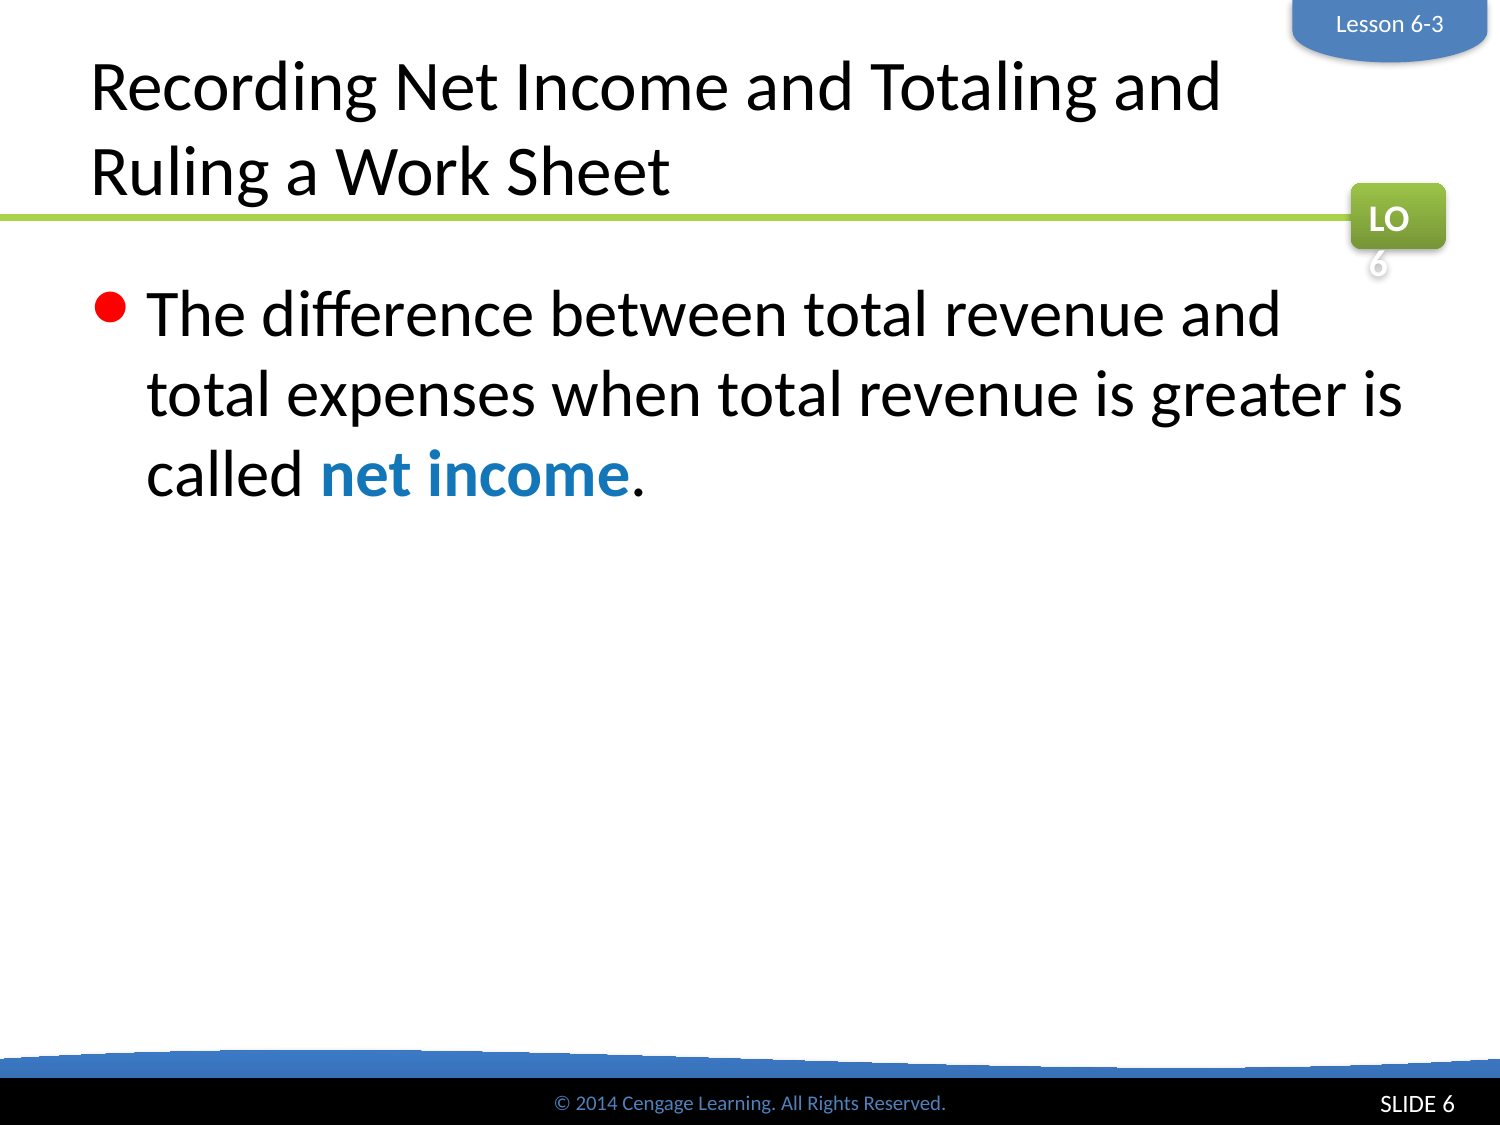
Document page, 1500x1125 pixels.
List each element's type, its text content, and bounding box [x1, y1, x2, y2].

slide_number SLIDE 6 [1170, 1080, 1470, 1125]
text_box LO6 [1350, 183, 1446, 250]
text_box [1292, 0, 1488, 63]
list The difference between total revenue and total expenses when total revenue is greater is called net income. [75, 262, 1425, 1005]
title Recording Net Income and Totaling and Ruling a Work Sheet [75, 29, 1350, 218]
